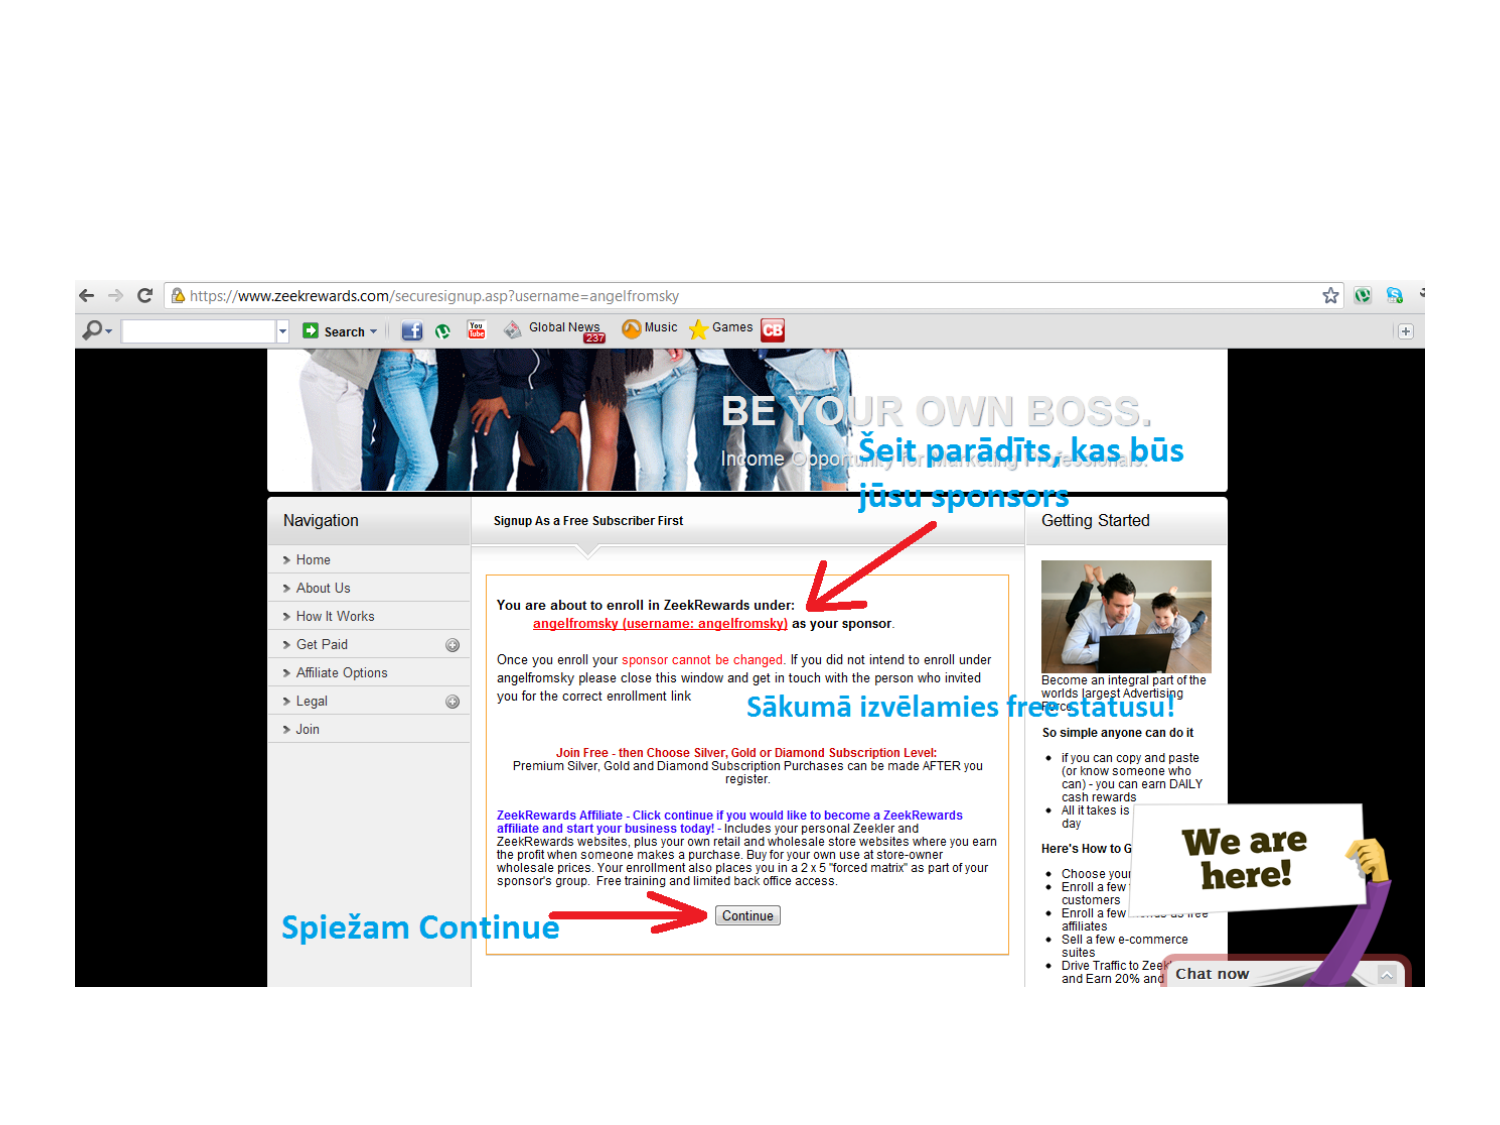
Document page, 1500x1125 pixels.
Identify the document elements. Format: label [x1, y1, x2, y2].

list [74, 280, 1426, 987]
